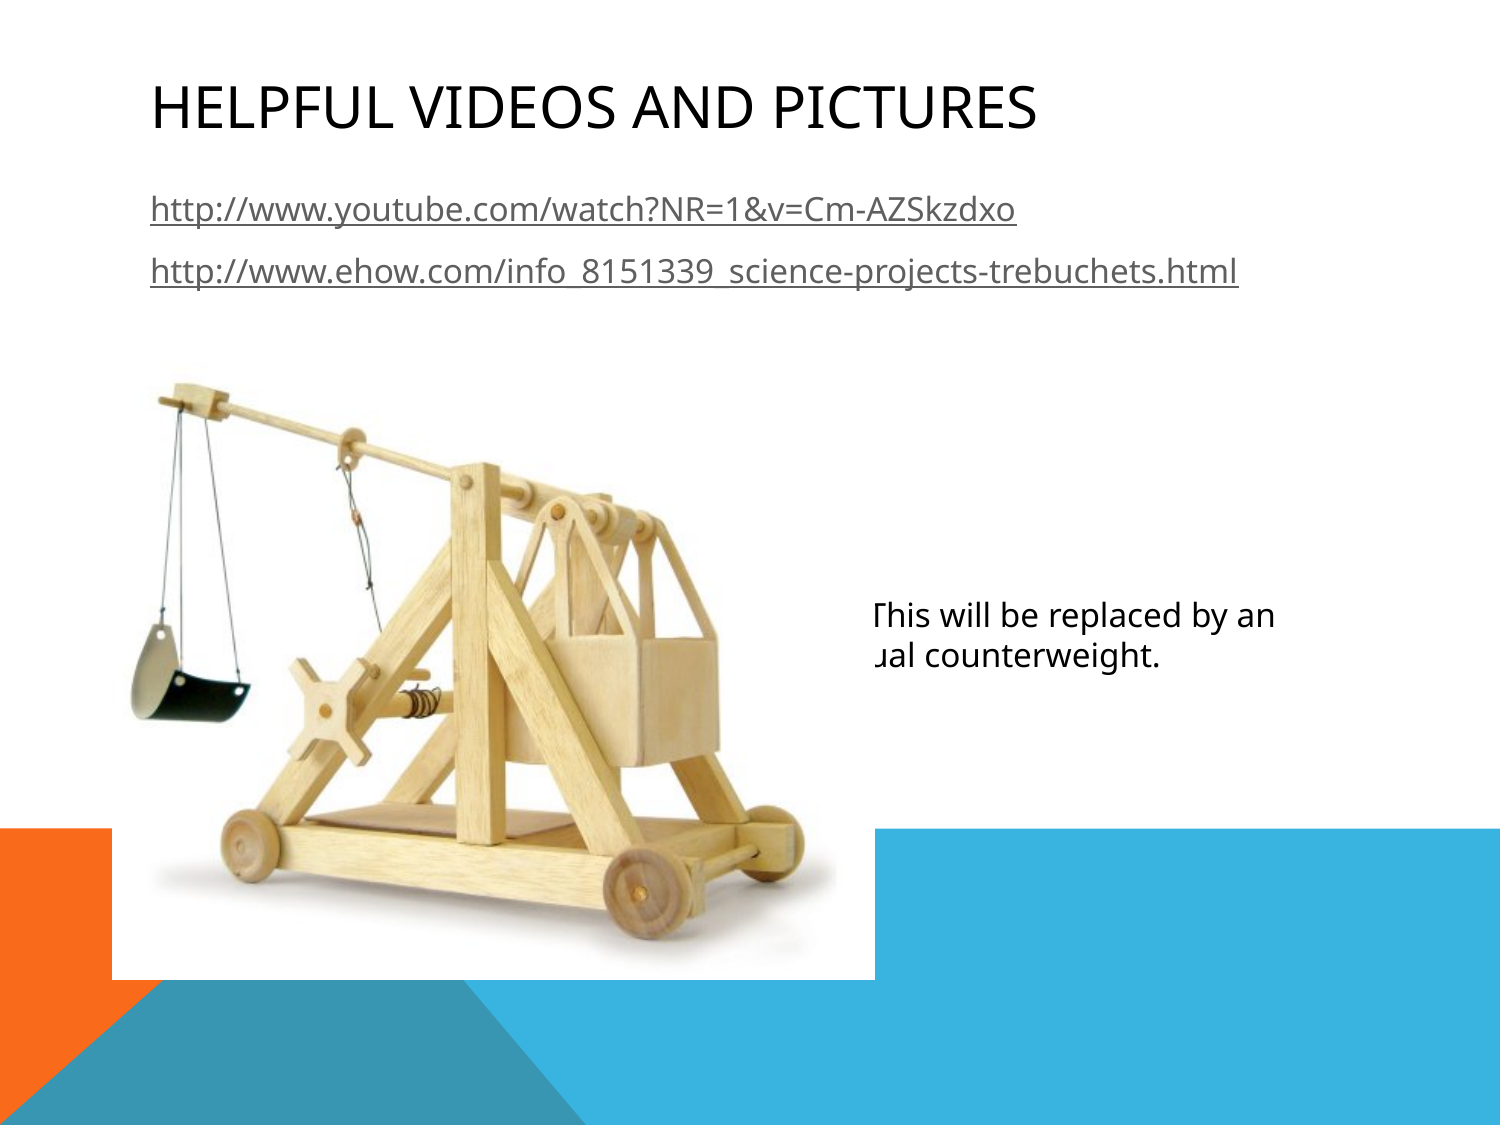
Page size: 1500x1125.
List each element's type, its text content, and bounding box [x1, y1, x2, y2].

list http://www.youtube.com/watch?NR=1&v=Cm-AZSkzdxo http://www.ehow.com/info_8151339_science-projects-trebuchets.html This will be replaced by an an actual counterweight. [135, 180, 1369, 768]
picture [112, 362, 876, 981]
title Helpful videos and pictures [135, 60, 1369, 150]
